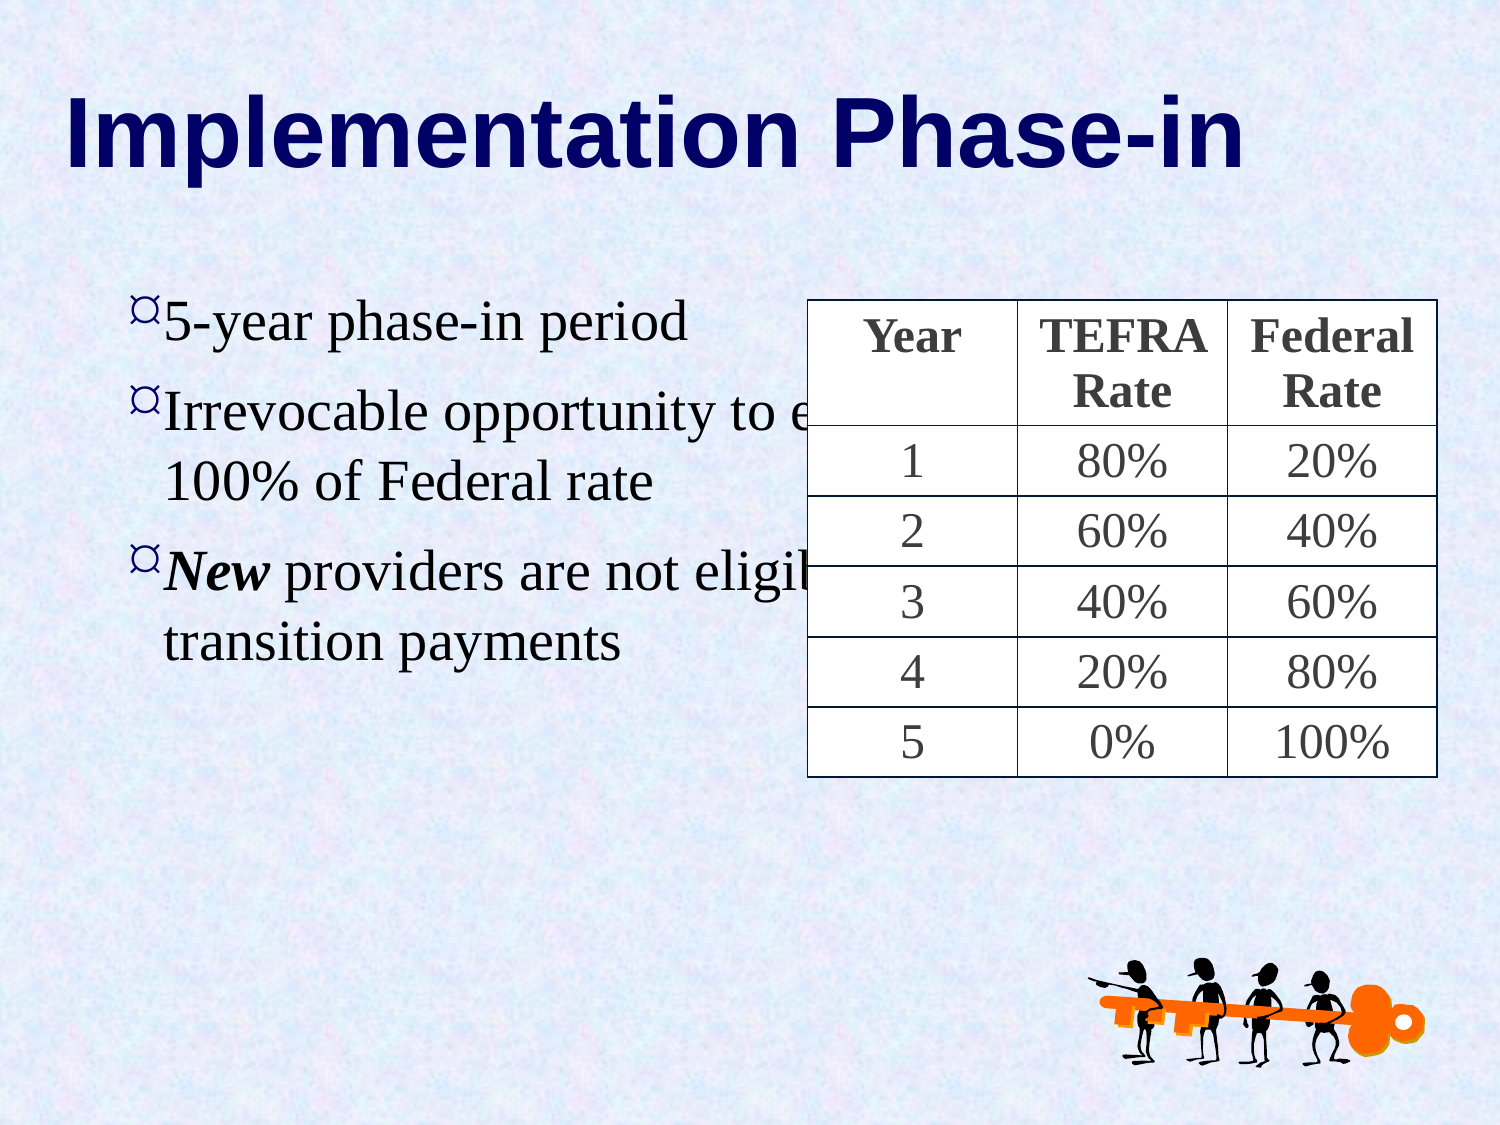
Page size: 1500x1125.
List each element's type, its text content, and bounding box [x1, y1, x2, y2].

table_header Federal Rate [1228, 301, 1436, 425]
table_header TEFRA Rate [1018, 301, 1227, 425]
table_cell 3 [808, 567, 1017, 636]
table_cell 1 [808, 426, 1017, 495]
table_cell 100% [1228, 708, 1436, 776]
table_header Year [808, 301, 1017, 425]
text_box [1086, 957, 1426, 1069]
table_cell 2 [808, 497, 1017, 565]
table_cell 80% [1228, 638, 1436, 706]
table_cell 40% [1228, 497, 1436, 565]
table_cell 40% [1018, 567, 1227, 636]
list 5-year phase-in period Irrevocable opportunity to elect payment based on 100% of Federal rate New providers are not eligible for blended transition payments [112, 275, 1375, 1050]
title Implementation Phase-in [50, 37, 1450, 238]
table_cell 80% [1018, 426, 1227, 495]
table_cell 60% [1228, 567, 1436, 636]
table_cell 60% [1018, 497, 1227, 565]
table_cell 0% [1018, 708, 1227, 776]
table_cell 4 [808, 638, 1017, 706]
table_cell 20% [1018, 638, 1227, 706]
table_cell 5 [808, 708, 1017, 776]
table_cell 20% [1228, 426, 1436, 495]
